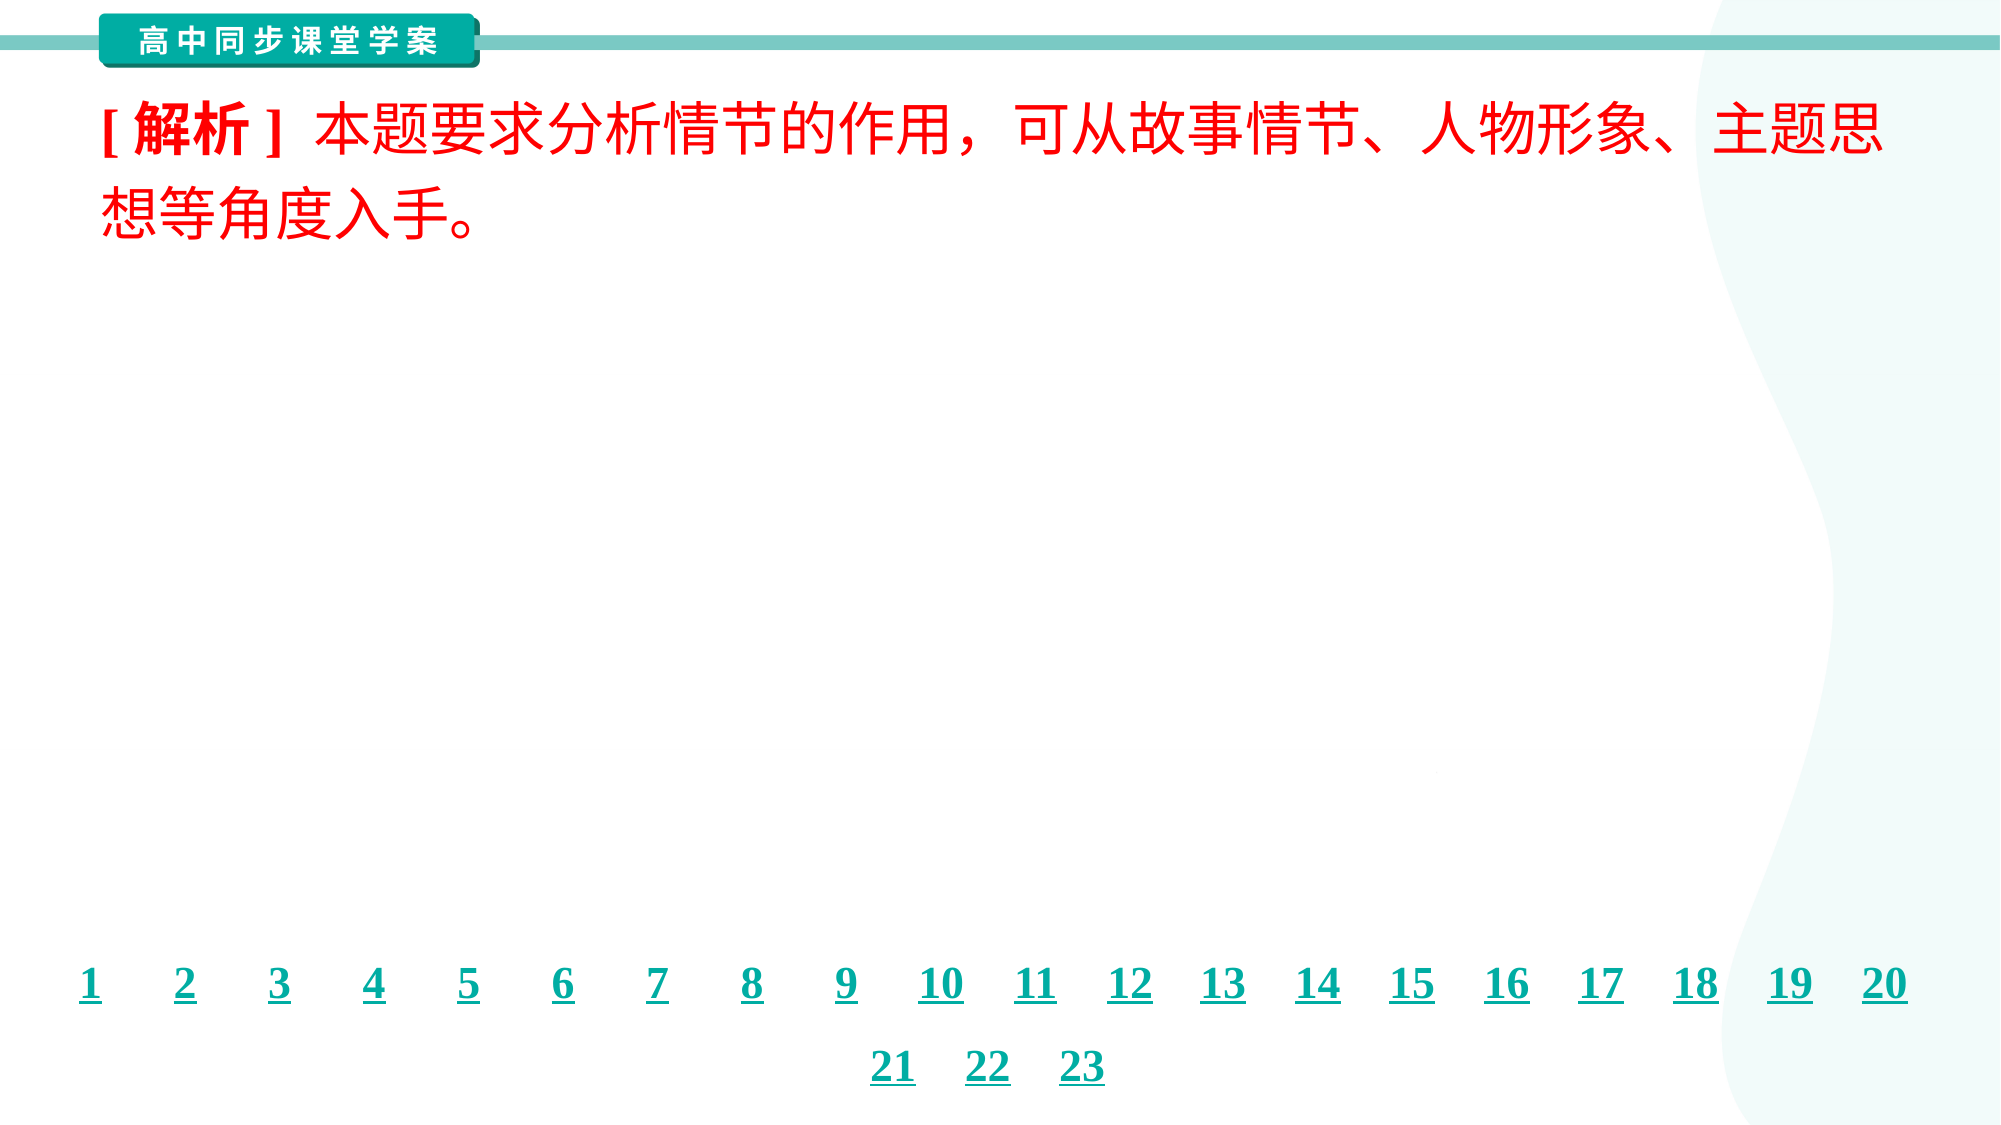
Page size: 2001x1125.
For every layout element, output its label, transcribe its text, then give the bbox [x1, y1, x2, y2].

picture [0, 0, 2000, 1125]
text_box [解析] 本题要求分析情节的作用，可从故事情节、人物形象、主题思 想等角度入手。 [100, 76, 1899, 248]
